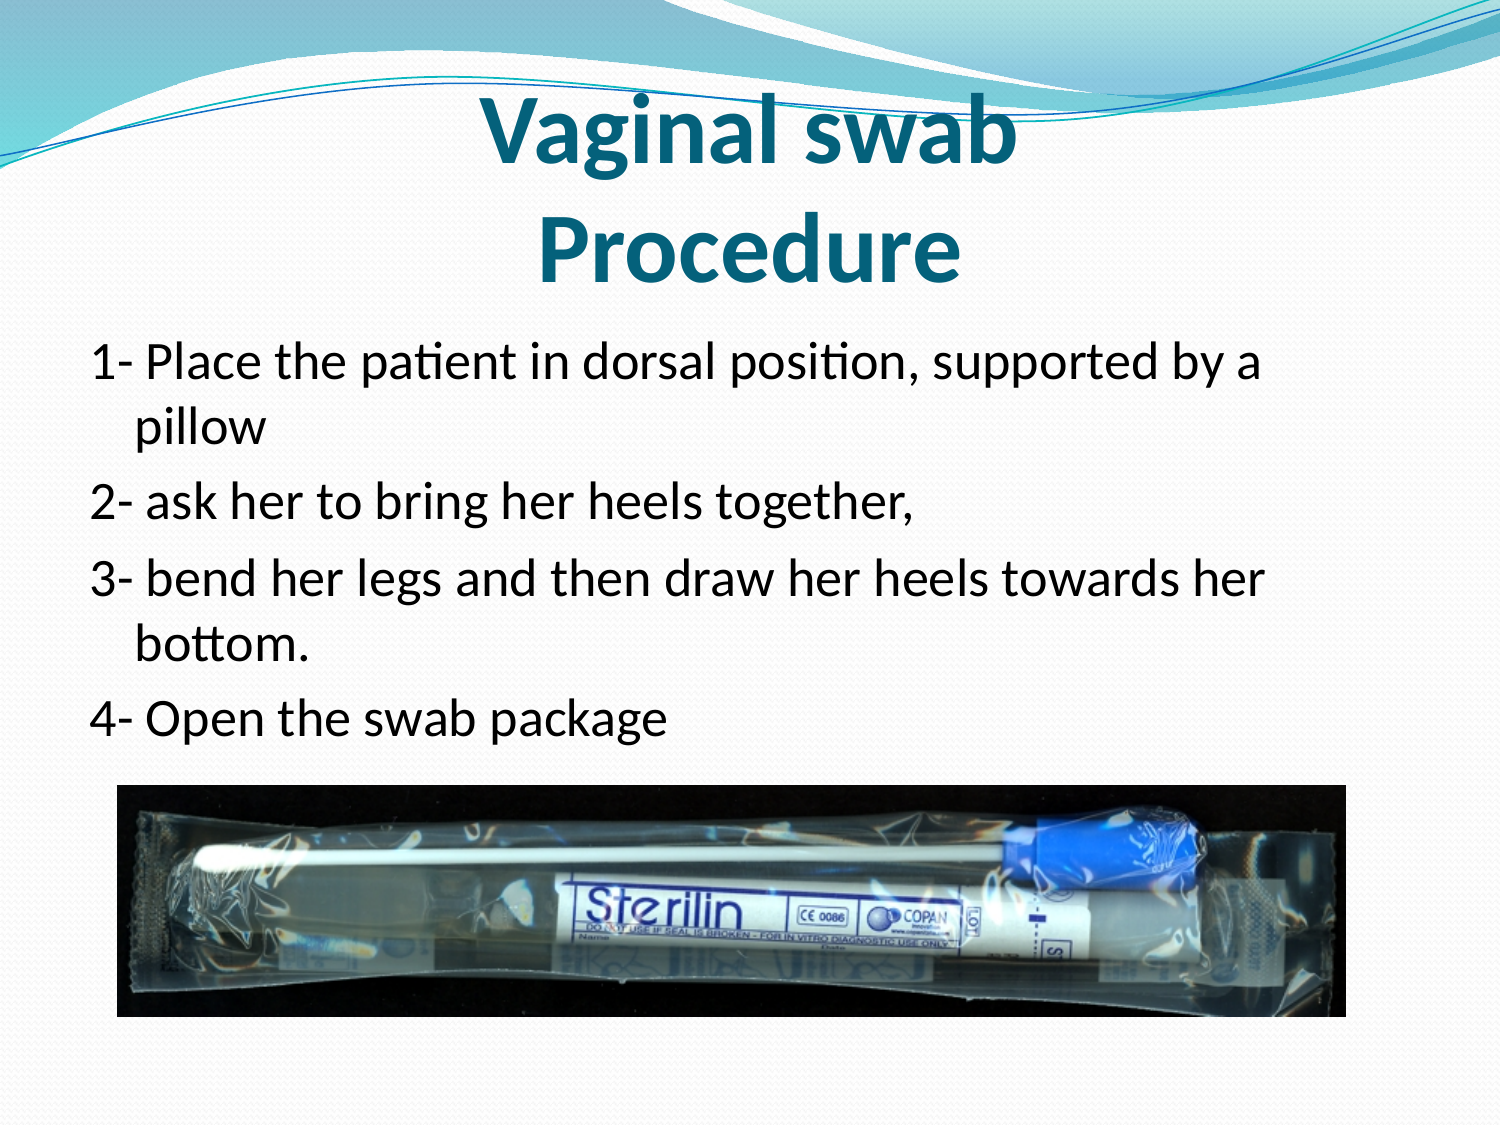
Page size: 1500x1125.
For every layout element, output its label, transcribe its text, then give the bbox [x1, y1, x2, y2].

list 1- Place the patient in dorsal position, supported by a pillow 2- ask her to bring her heels together, 3- bend her legs and then draw her heels towards her bottom. 4- Open the swab package [75, 317, 1425, 1038]
picture [116, 784, 1346, 1017]
title Vaginal swab Procedure [75, 115, 1425, 303]
